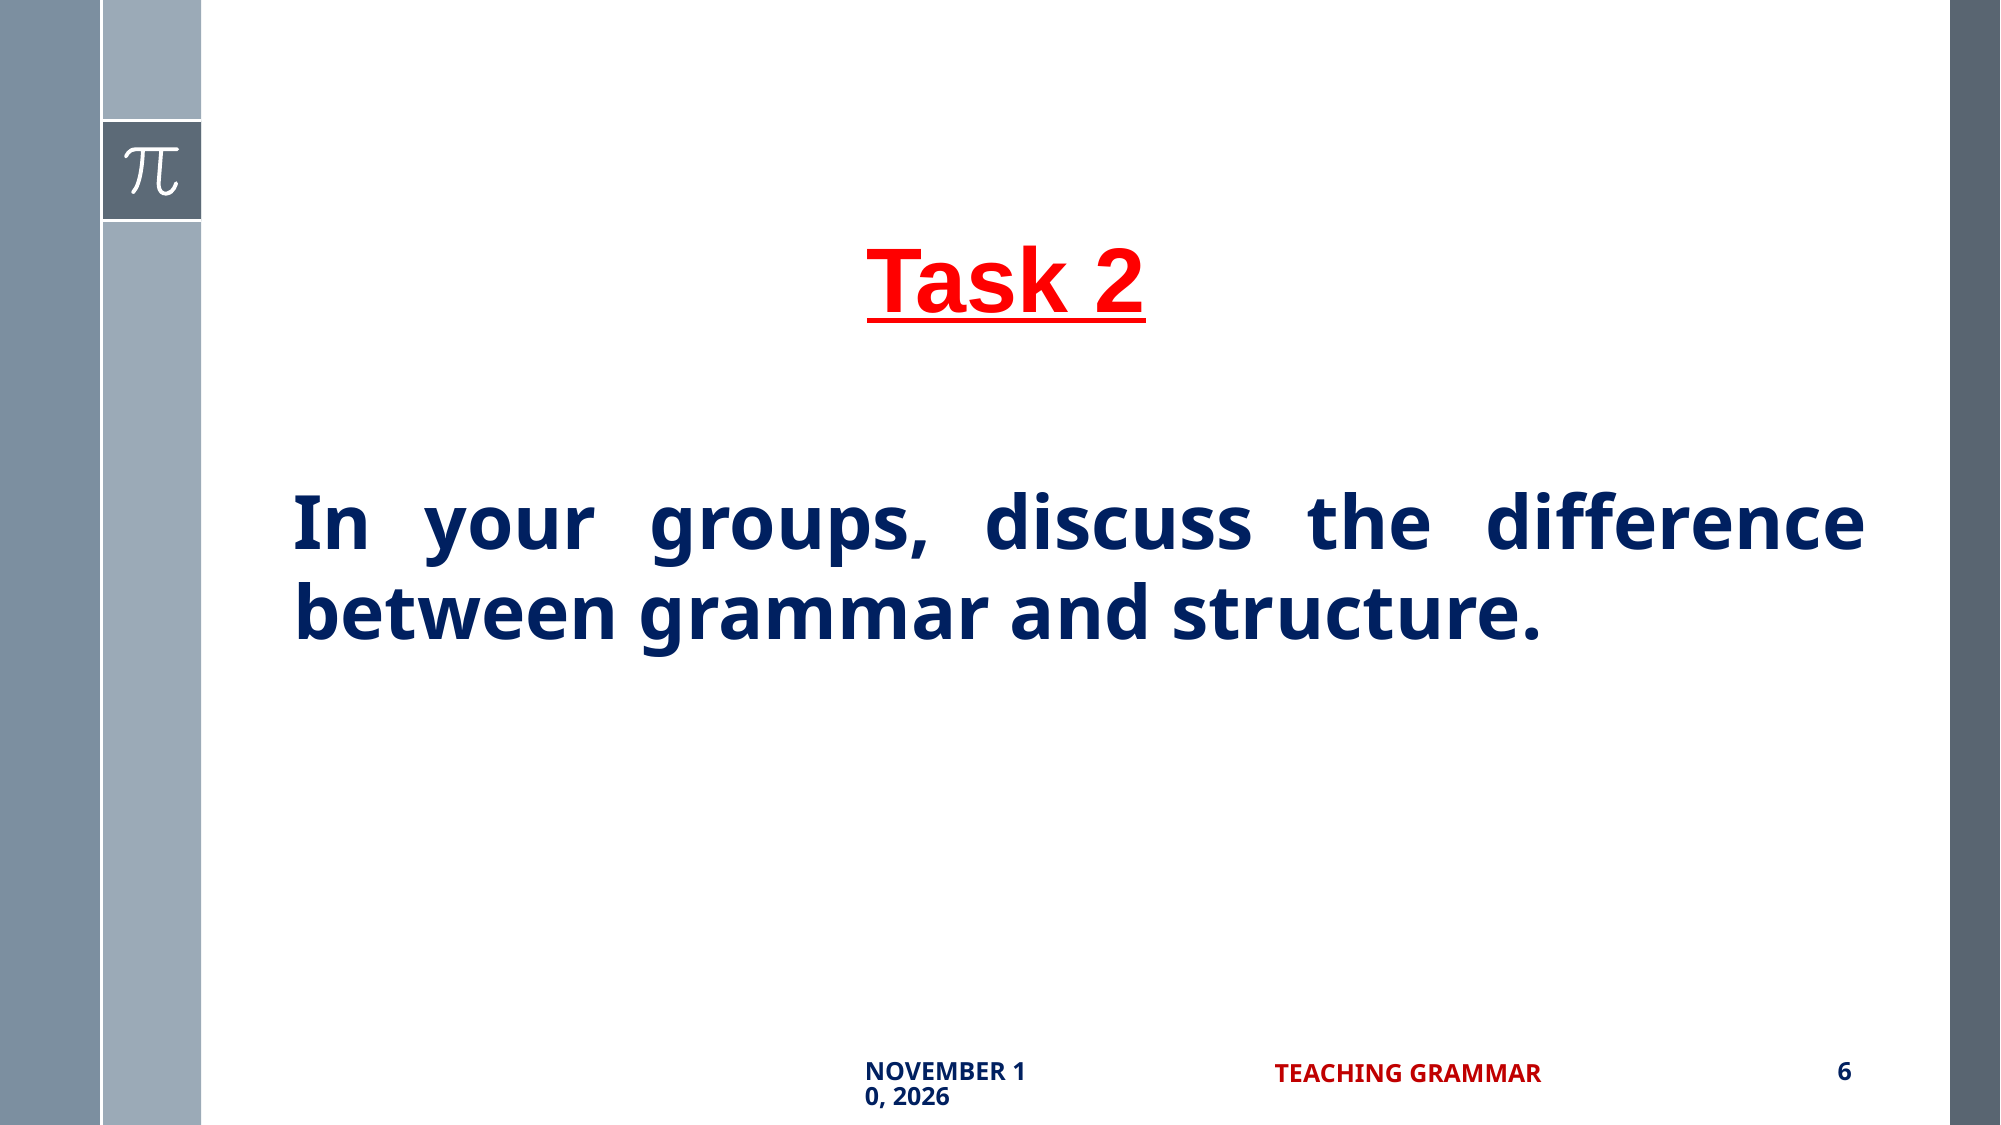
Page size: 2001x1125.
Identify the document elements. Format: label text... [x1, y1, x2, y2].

footer Teaching Grammar [1082, 1042, 1735, 1103]
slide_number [849, 1042, 1050, 1103]
text_box In your groups, discuss the difference between grammar and structure. [278, 467, 1883, 663]
slide_number 6 [1766, 1042, 1867, 1103]
text_box Task 2 [824, 226, 1188, 341]
